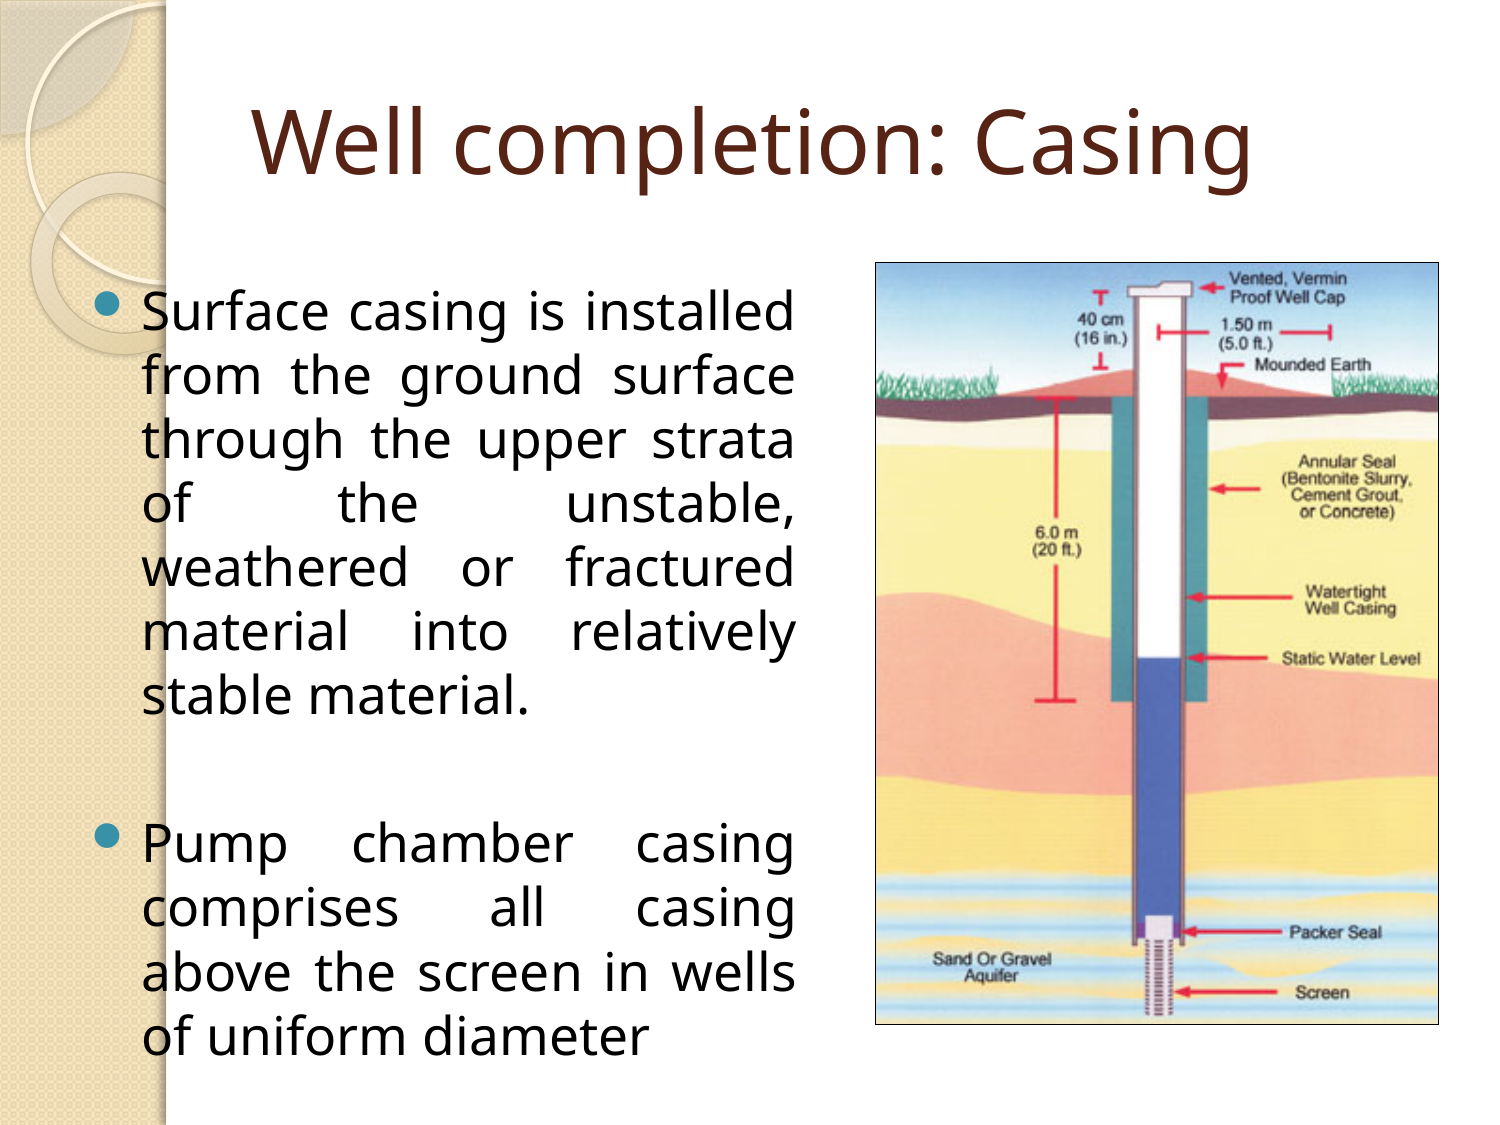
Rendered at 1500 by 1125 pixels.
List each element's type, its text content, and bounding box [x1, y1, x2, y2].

list Surface casing is installed from the ground surface through the upper strata of the unstable, weathered or fractured material into relatively stable material. Pump chamber casing comprises all casing above the screen in wells of uniform diameter [75, 270, 813, 1088]
picture [874, 262, 1439, 1026]
title Well completion: Casing [235, 45, 1466, 233]
